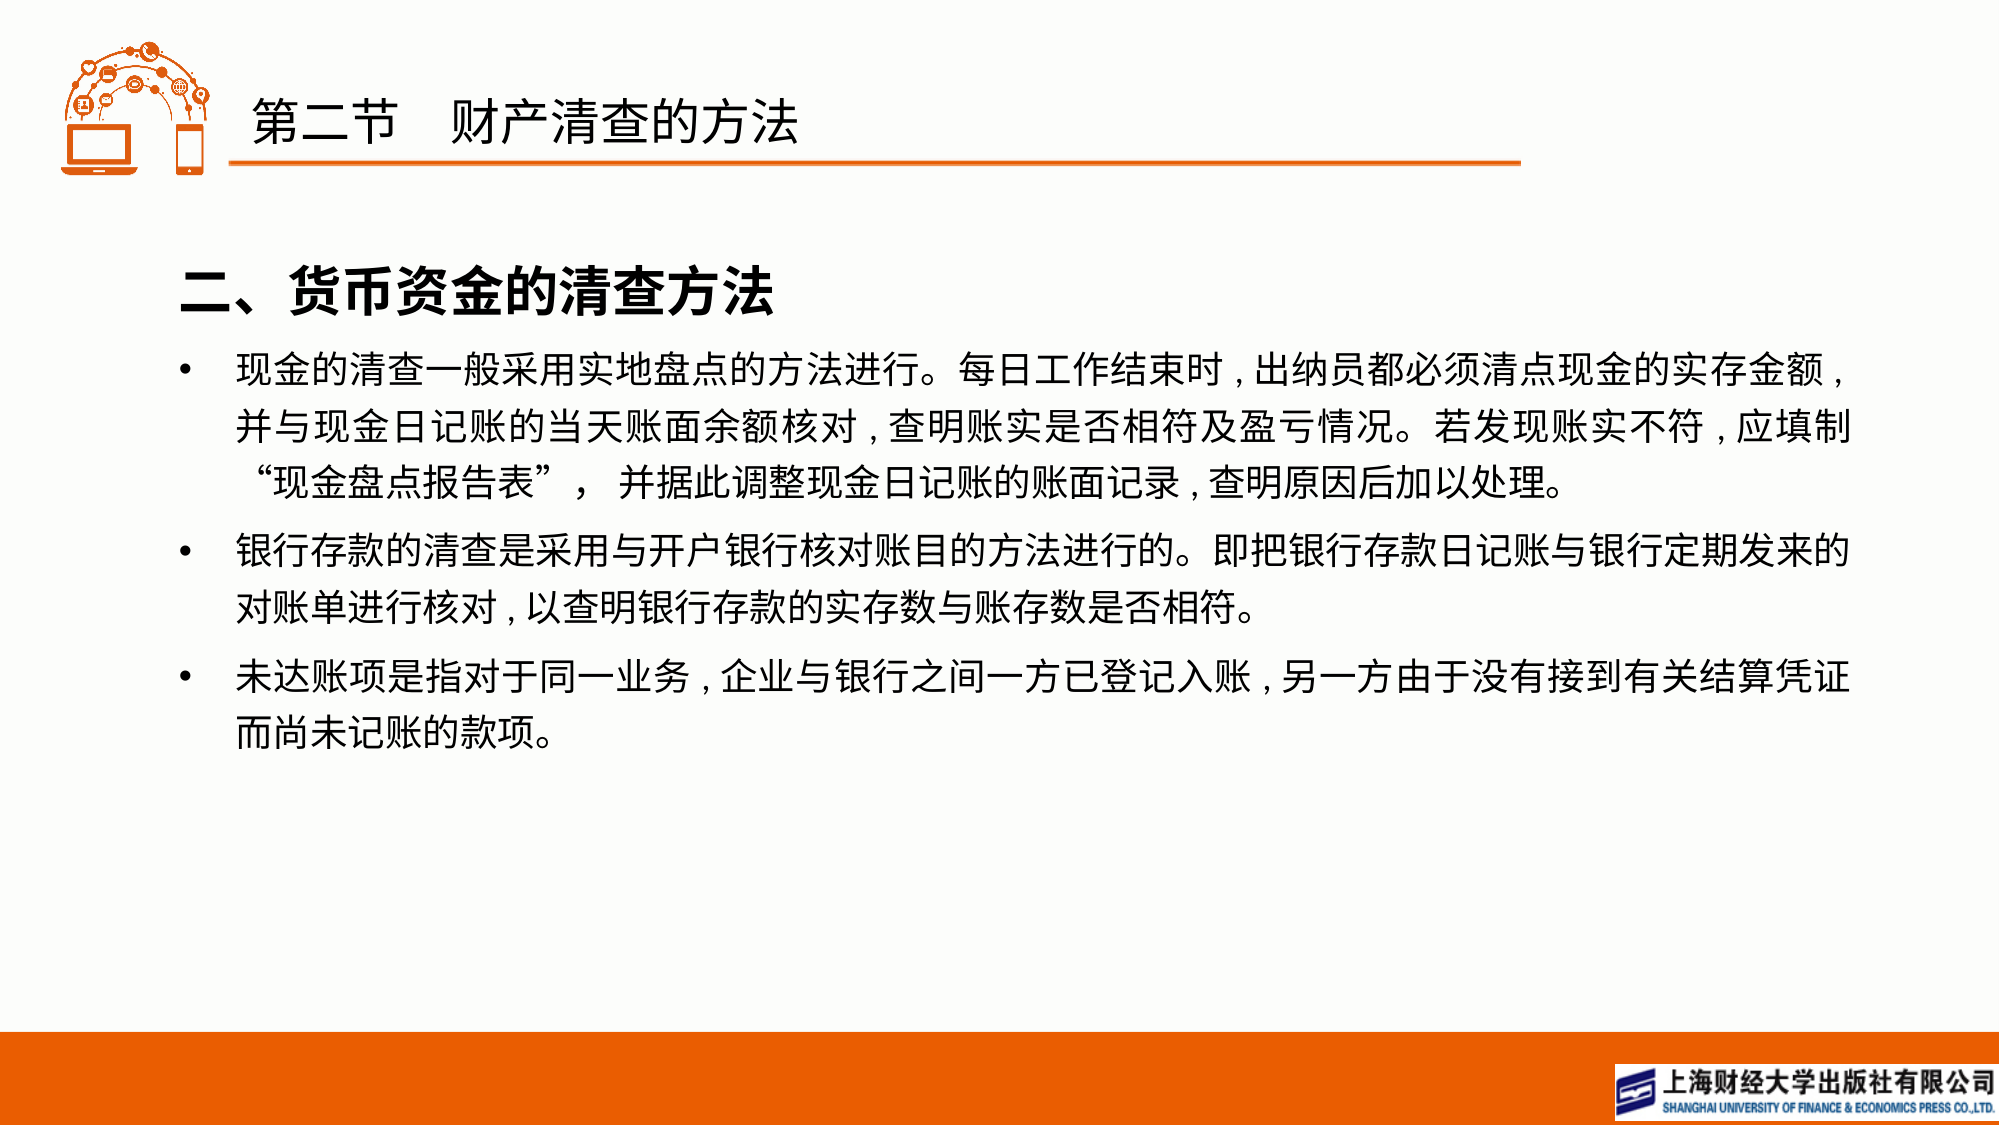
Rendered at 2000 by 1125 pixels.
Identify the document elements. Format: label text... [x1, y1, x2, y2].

title 第二节 财产清查的方法 [235, 82, 1605, 189]
picture [0, 0, 2000, 1125]
list 二、货币资金的清查方法 现金的清查一般采用实地盘点的方法进行。每日工作结束时,出纳员都必须清点现金的实存金额,并与现金日记账的当天账面余额核对,查明账实是否相符及盈亏情况。若发现账实不符,应填制“现金盘点报告表”， 并据此调整现金日记账的账面记录,查明原因后加以处理。 银行存款的清查是采用与开户银行核对账目的方法进行的。即把银行存款日记账与银行定期发来的对账单进行核对,以查明银行存款的实存数与账存数是否相符。 未达账项是指对于同一业务,企业与银行之间一方已登记入账,另一方由于没有接到有关结算凭证而尚未记账的款项。 [163, 227, 1867, 1049]
